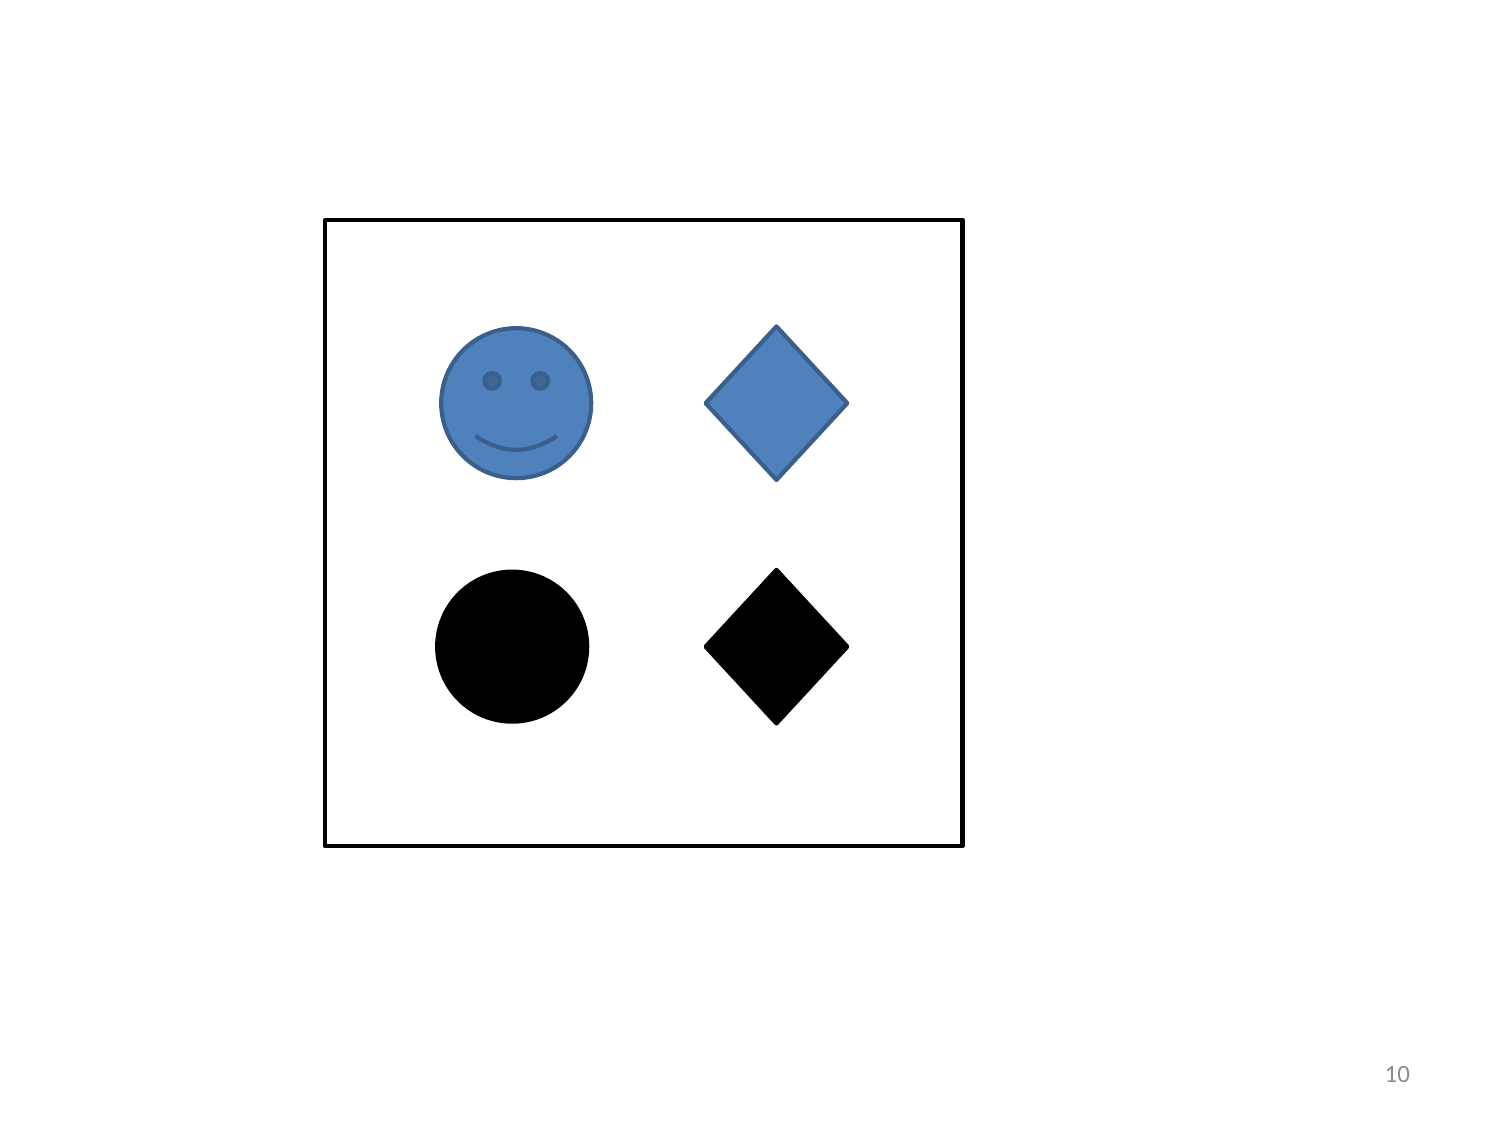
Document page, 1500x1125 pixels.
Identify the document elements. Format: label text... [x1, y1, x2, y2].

text_box [323, 218, 965, 848]
text_box [435, 569, 590, 724]
text_box [704, 324, 849, 483]
slide_number 10 [1074, 1042, 1425, 1103]
text_box [439, 326, 594, 481]
text_box [704, 567, 849, 726]
